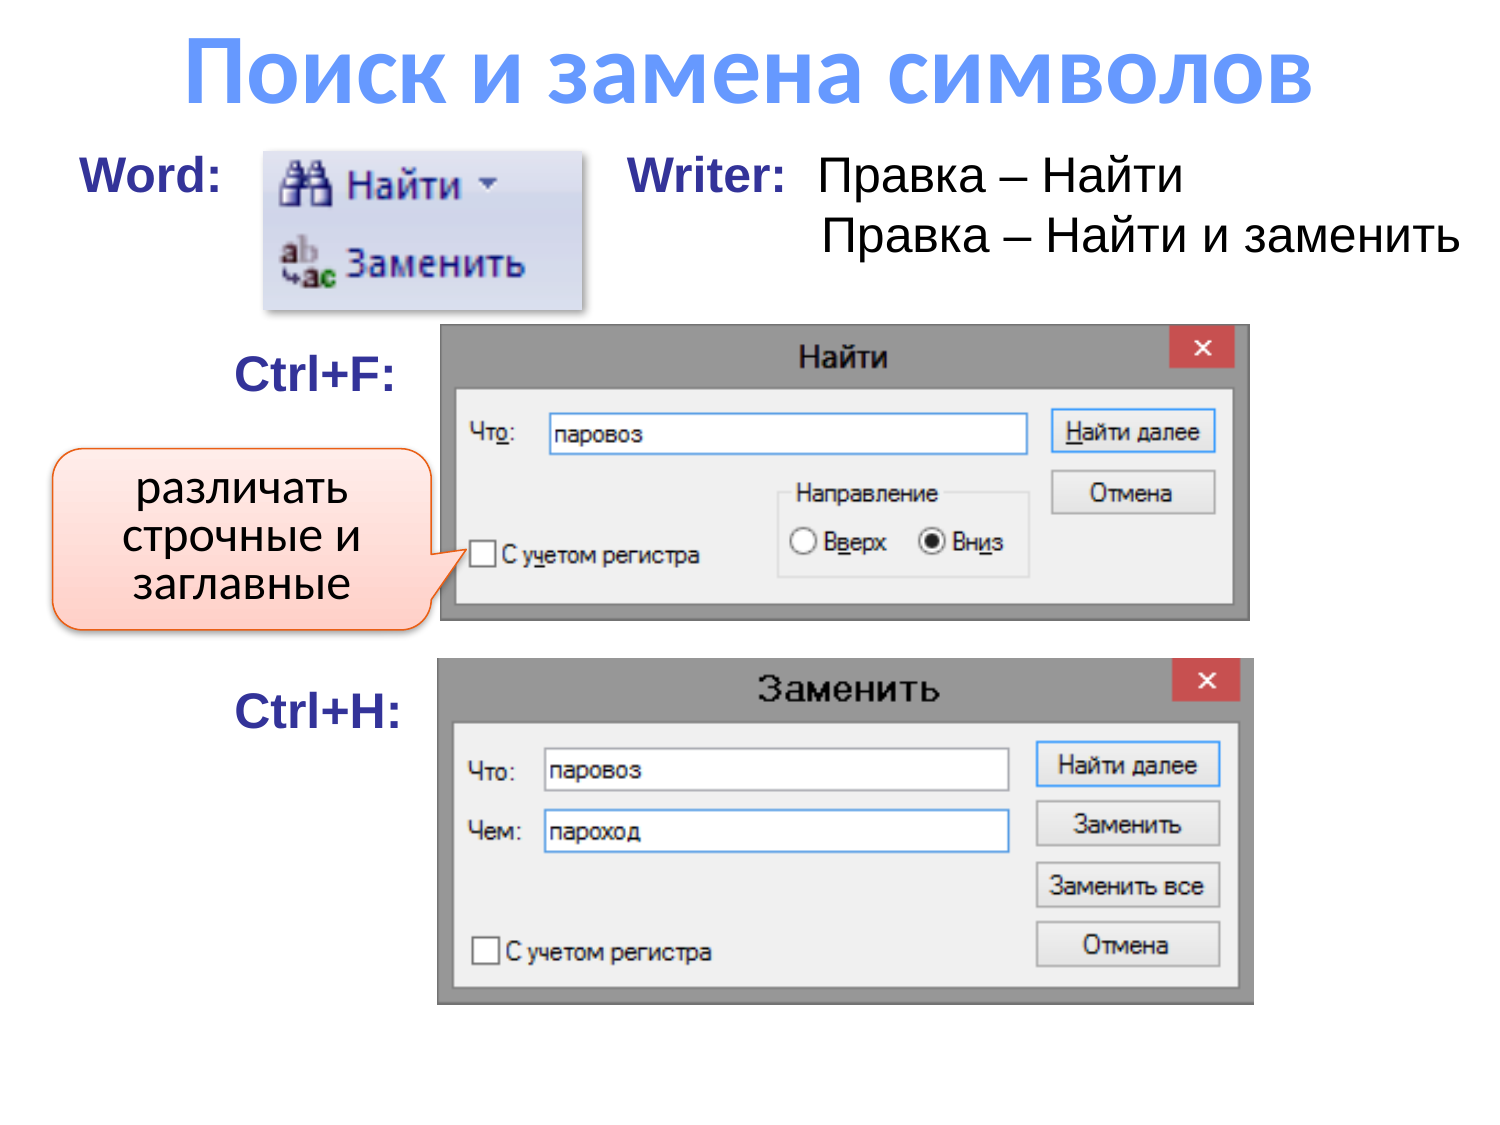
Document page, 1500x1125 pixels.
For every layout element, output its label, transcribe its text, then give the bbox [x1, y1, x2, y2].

title Поиск и замена символов [0, 0, 1500, 127]
picture [437, 658, 1254, 1006]
picture [263, 151, 582, 310]
text_box Word: Writer: Правка – Найти Правка – Найти и заменить [64, 134, 1500, 270]
text_box Ctrl+F: [219, 333, 412, 409]
text_box Ctrl+H: [219, 671, 418, 746]
picture [440, 324, 1250, 621]
text_box различать строчные и заглавные [51, 447, 435, 631]
